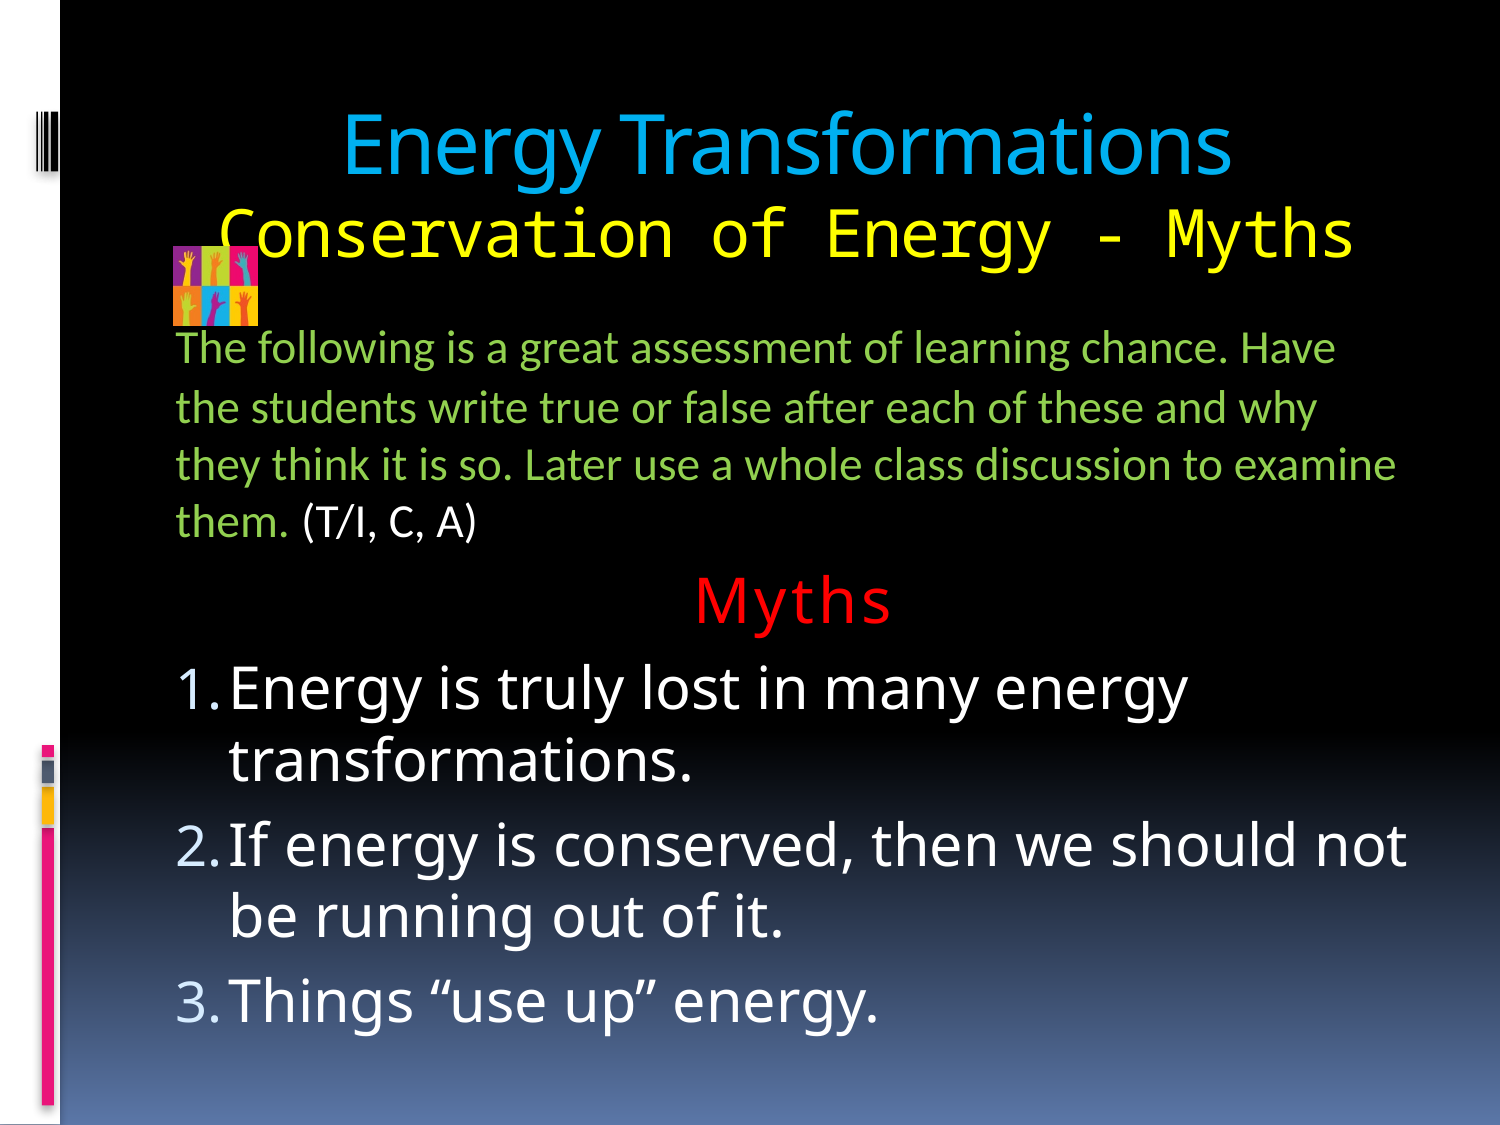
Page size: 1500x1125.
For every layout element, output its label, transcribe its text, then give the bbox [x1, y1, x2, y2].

picture [172, 245, 258, 326]
title Energy Transformations Conservation of Energy - Myths [150, 83, 1425, 234]
list The following is a great assessment of learning chance. Have the students write true or false after each of these and why they think it is so. Later use a whole class discussion to examine them. (T/I, C, A) Myths Energy is truly lost in many energy transformations. If energy is conserved, then we should not be running out of it. Things “use up” energy. [150, 292, 1425, 1043]
